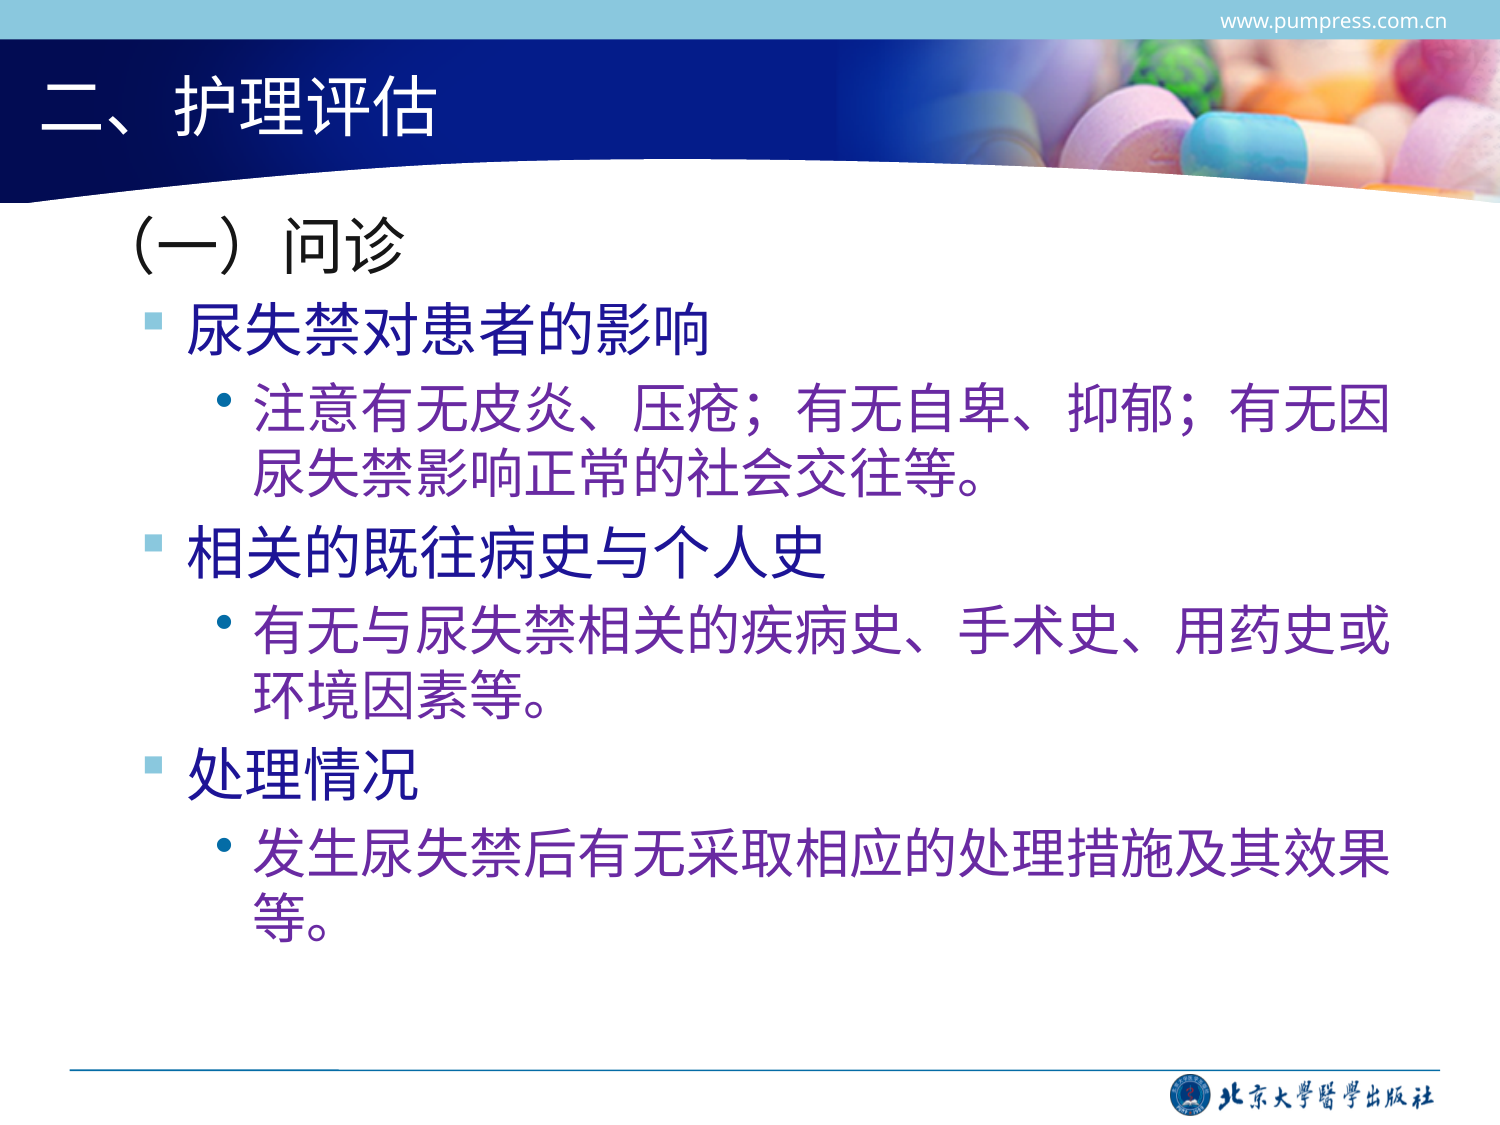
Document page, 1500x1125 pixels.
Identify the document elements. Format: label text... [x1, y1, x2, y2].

picture [1170, 1074, 1436, 1118]
slide_number www.pumpress.com.cn [1024, 0, 1463, 38]
picture [0, 40, 1500, 203]
title 二、护理评估 [23, 58, 1349, 152]
list （一）问诊 尿失禁对患者的影响 注意有无皮炎、压疮；有无自卑、抑郁；有无因尿失禁影响正常的社会交往等。 相关的既往病史与个人史 有无与尿失禁相关的疾病史、手术史、用药史或环境因素等。 处理情况 发生尿失禁后有无采取相应的处理措施及其效果等。 [49, 198, 1442, 1026]
